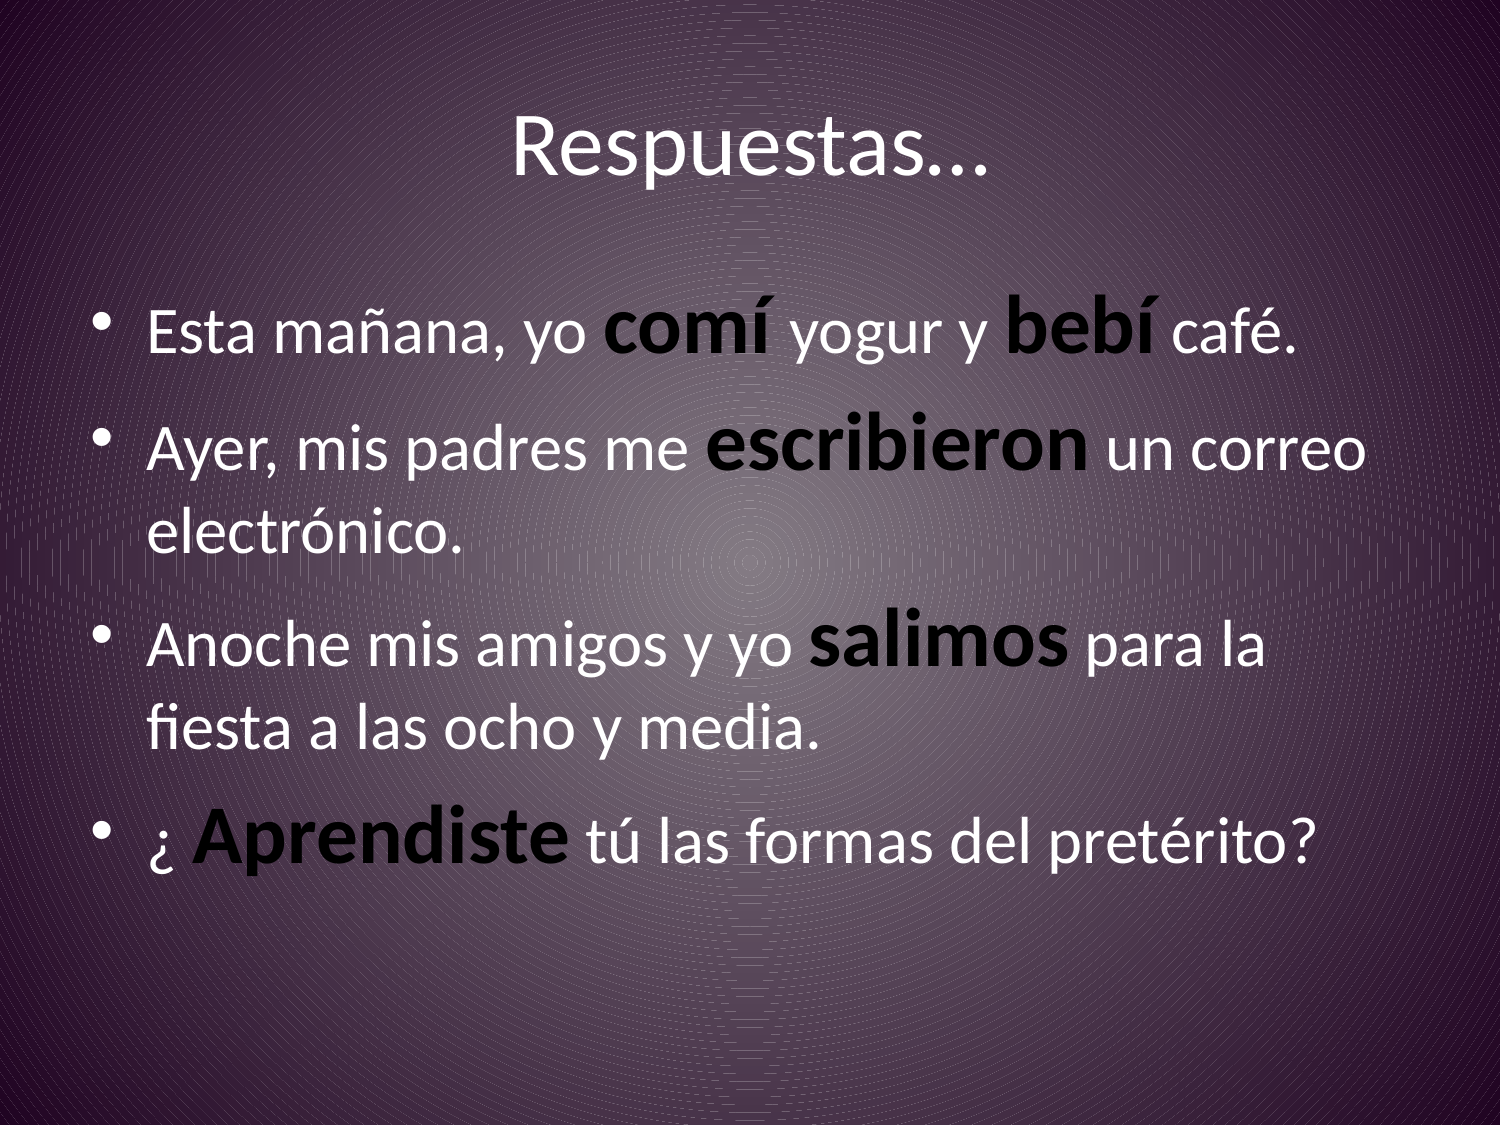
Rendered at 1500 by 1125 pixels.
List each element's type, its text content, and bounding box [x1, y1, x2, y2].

title Respuestas… [75, 45, 1425, 233]
list Esta mañana, yo comí yogur y bebí café. Ayer, mis padres me escribieron un correo electrónico. Anoche mis amigos y yo salimos para la fiesta a las ocho y media. ¿ Aprendiste tú las formas del pretérito? [75, 262, 1425, 1005]
